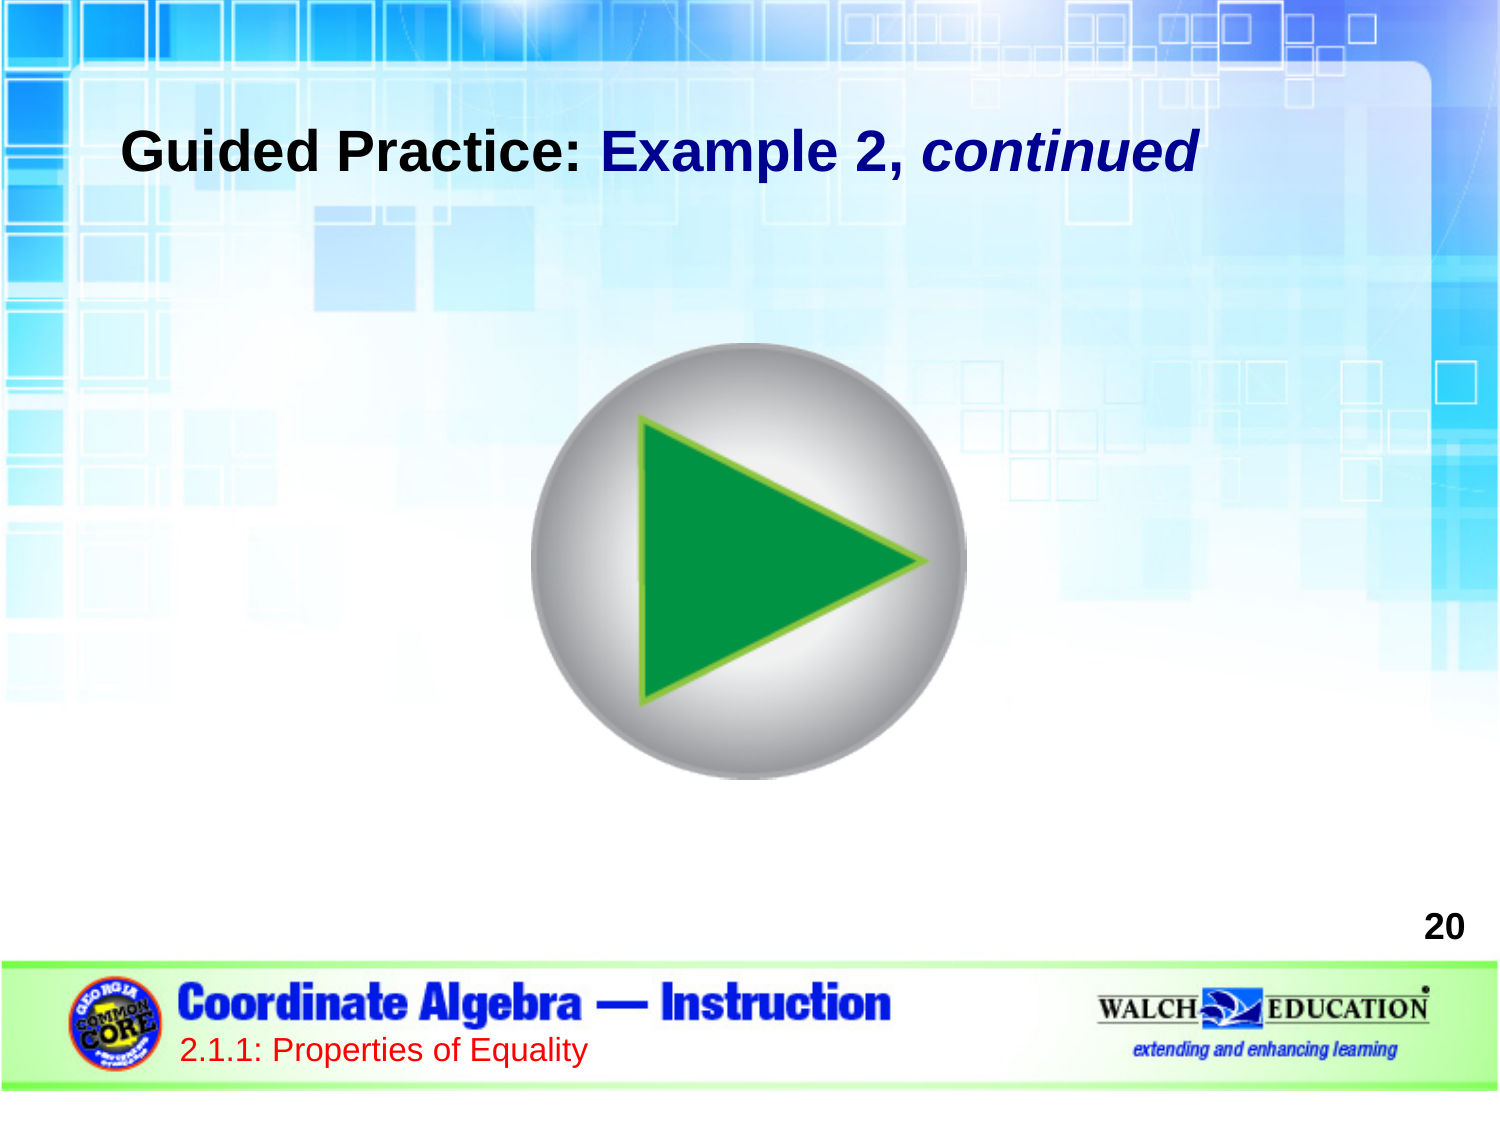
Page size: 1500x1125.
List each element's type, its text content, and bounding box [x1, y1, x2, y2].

slide_number 20 [1361, 901, 1481, 949]
subtitle Guided Practice: Example 2, continued [105, 105, 1394, 925]
picture [1, 0, 1500, 1091]
list 2.1.1: Properties of Equality [164, 1020, 1072, 1064]
